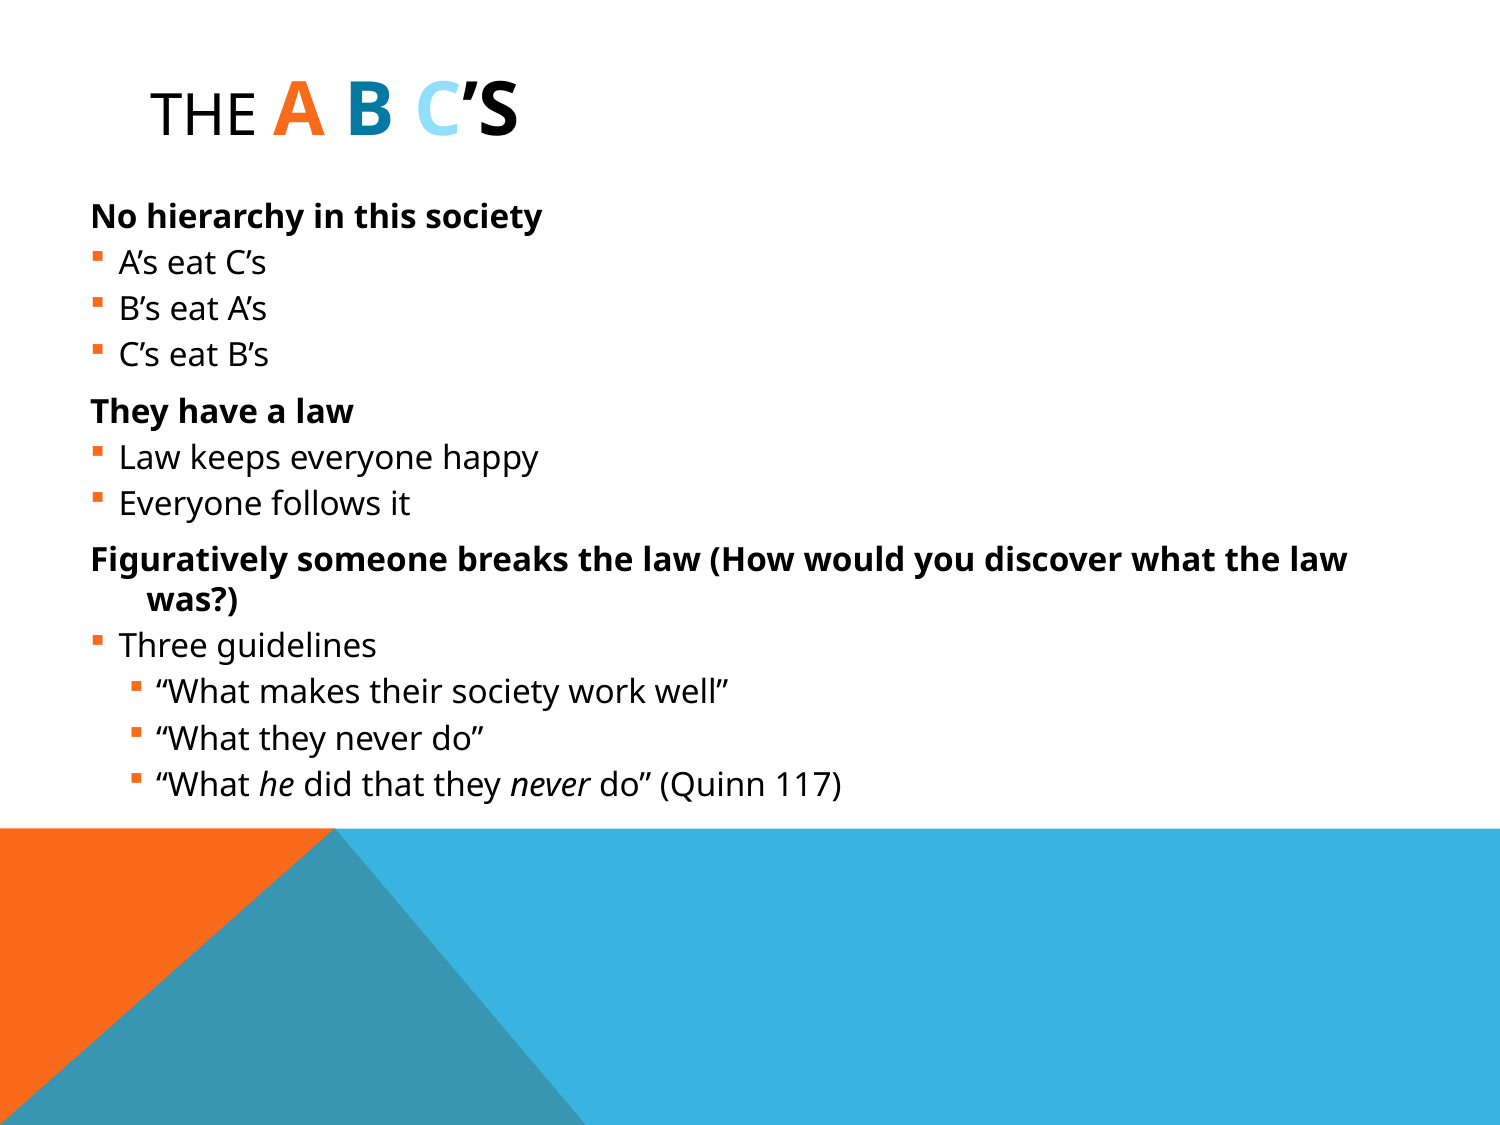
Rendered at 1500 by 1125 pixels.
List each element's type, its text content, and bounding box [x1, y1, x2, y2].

title The A B C’s [135, 60, 1369, 150]
list No hierarchy in this society A’s eat C’s B’s eat A’s C’s eat B’s They have a law Law keeps everyone happy Everyone follows it Figuratively someone breaks the law (How would you discover what the law was?) Three guidelines “What makes their society work well” “What they never do” “What he did that they never do” (Quinn 117) [75, 187, 1425, 1050]
